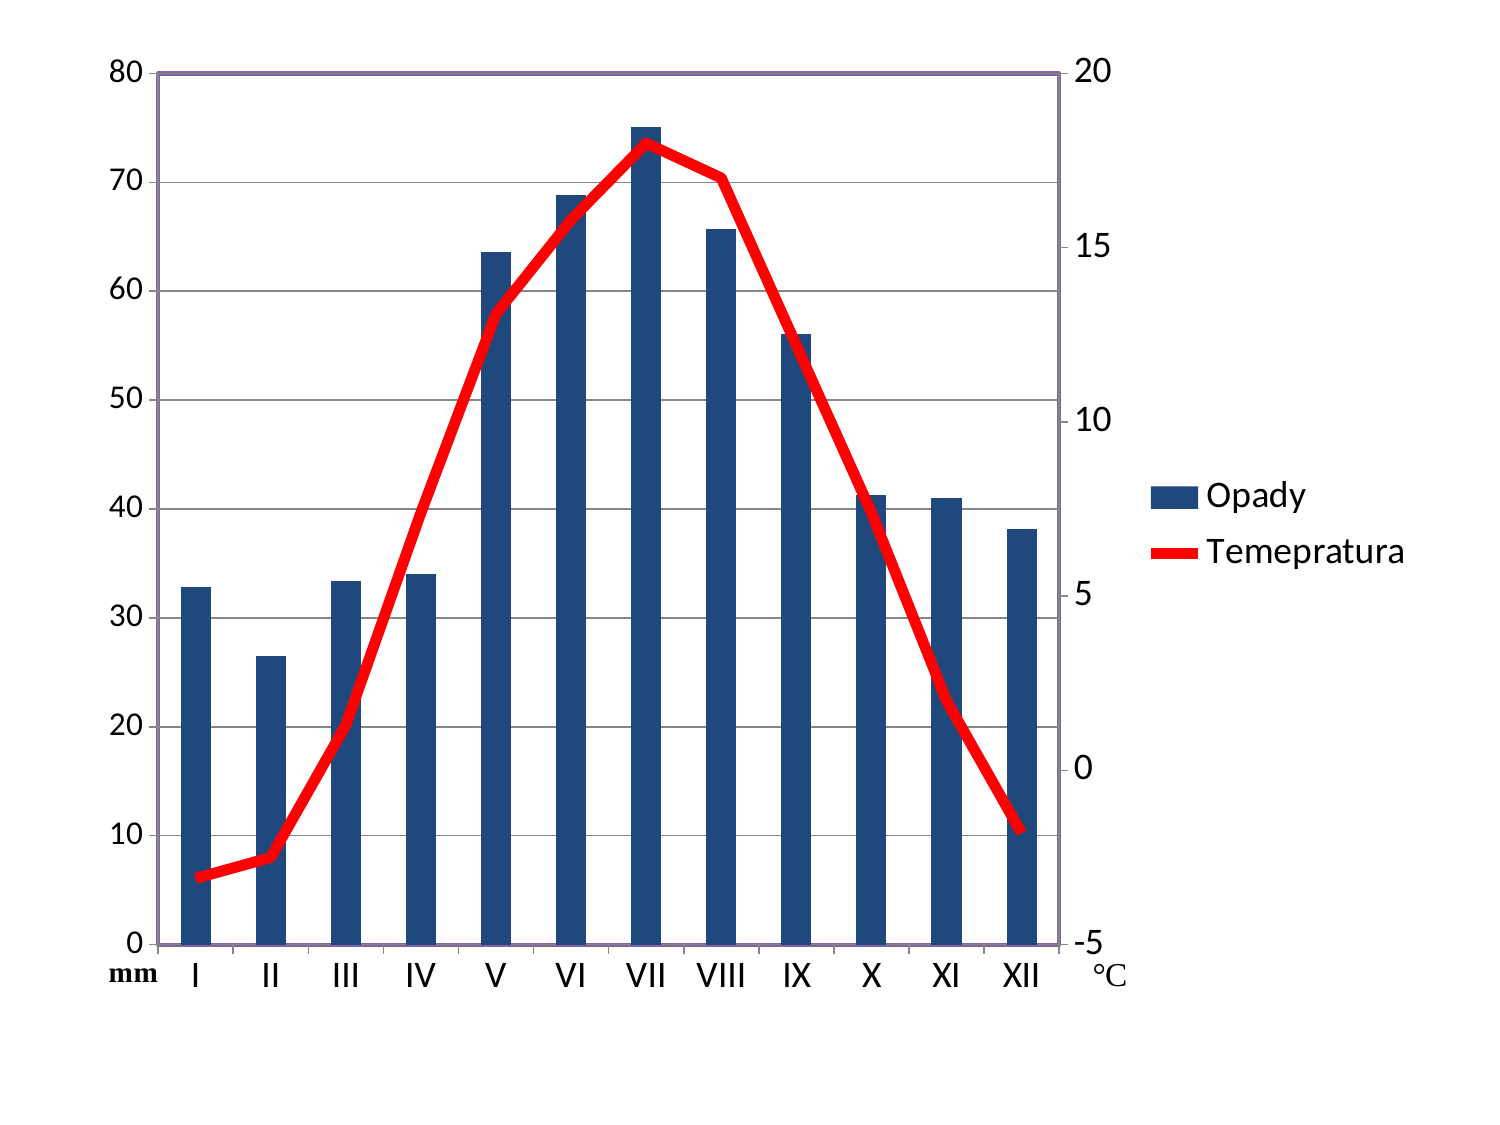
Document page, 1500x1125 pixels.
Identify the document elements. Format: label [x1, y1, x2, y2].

chart [81, 34, 1430, 1017]
